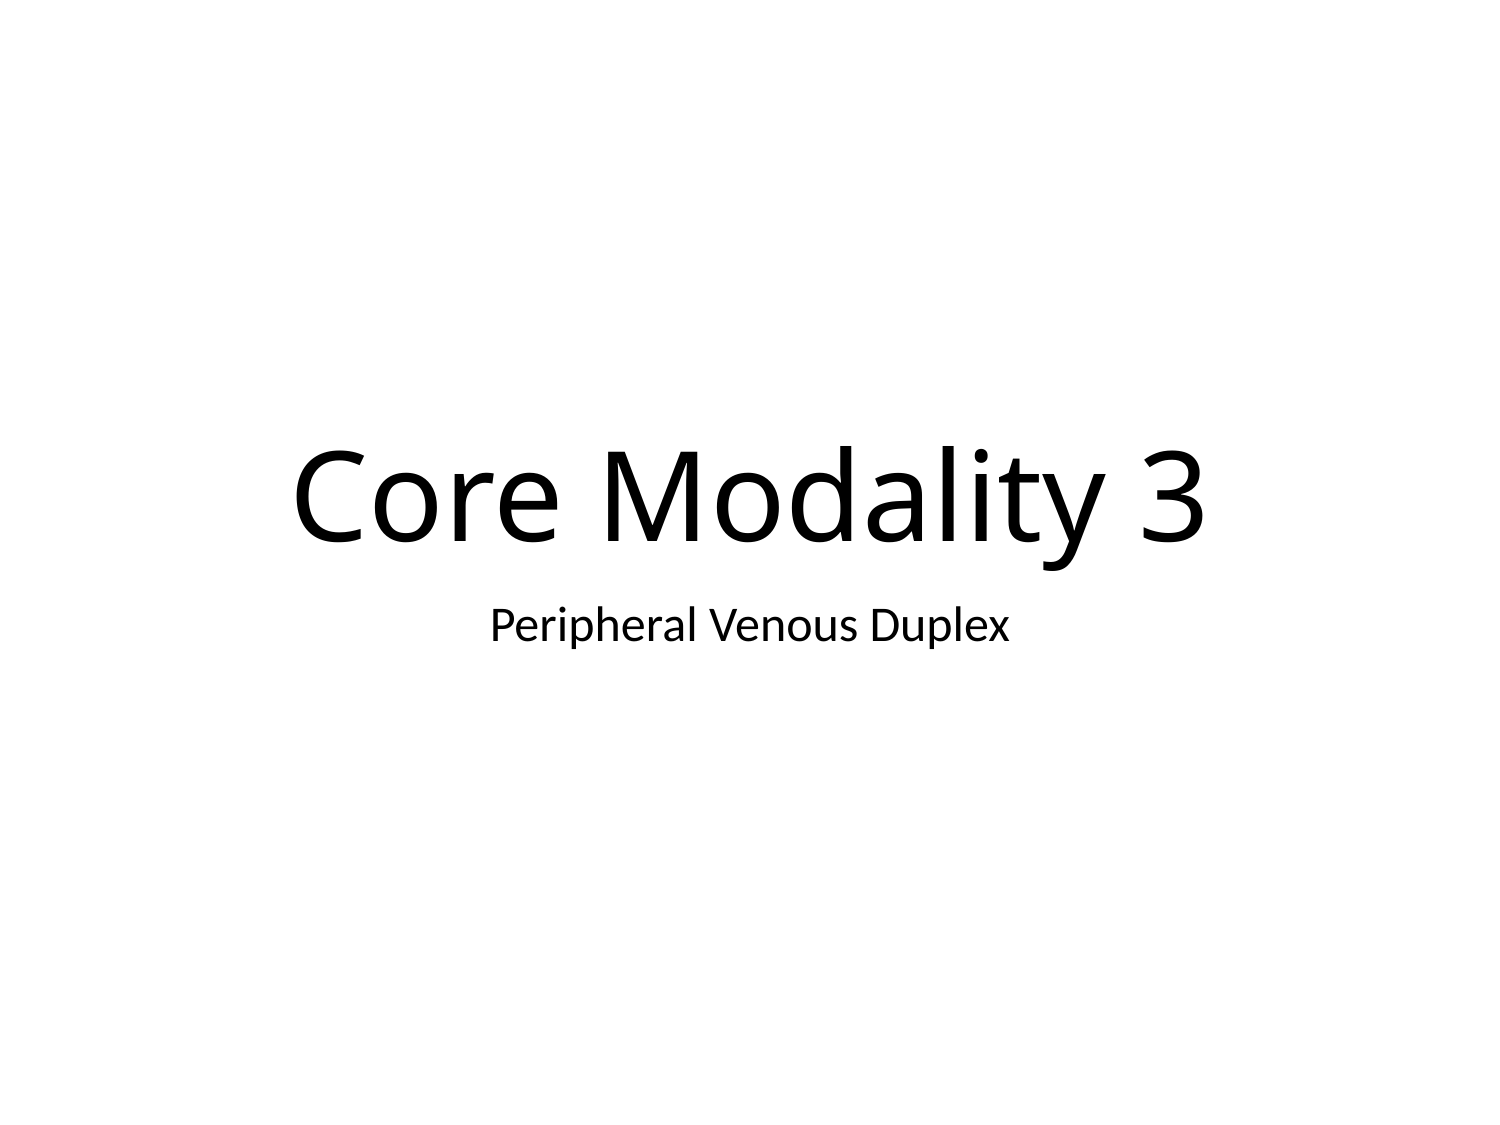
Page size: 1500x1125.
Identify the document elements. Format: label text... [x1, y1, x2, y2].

title Core Modality 3 [112, 184, 1388, 576]
subtitle Peripheral Venous Duplex [187, 590, 1313, 863]
